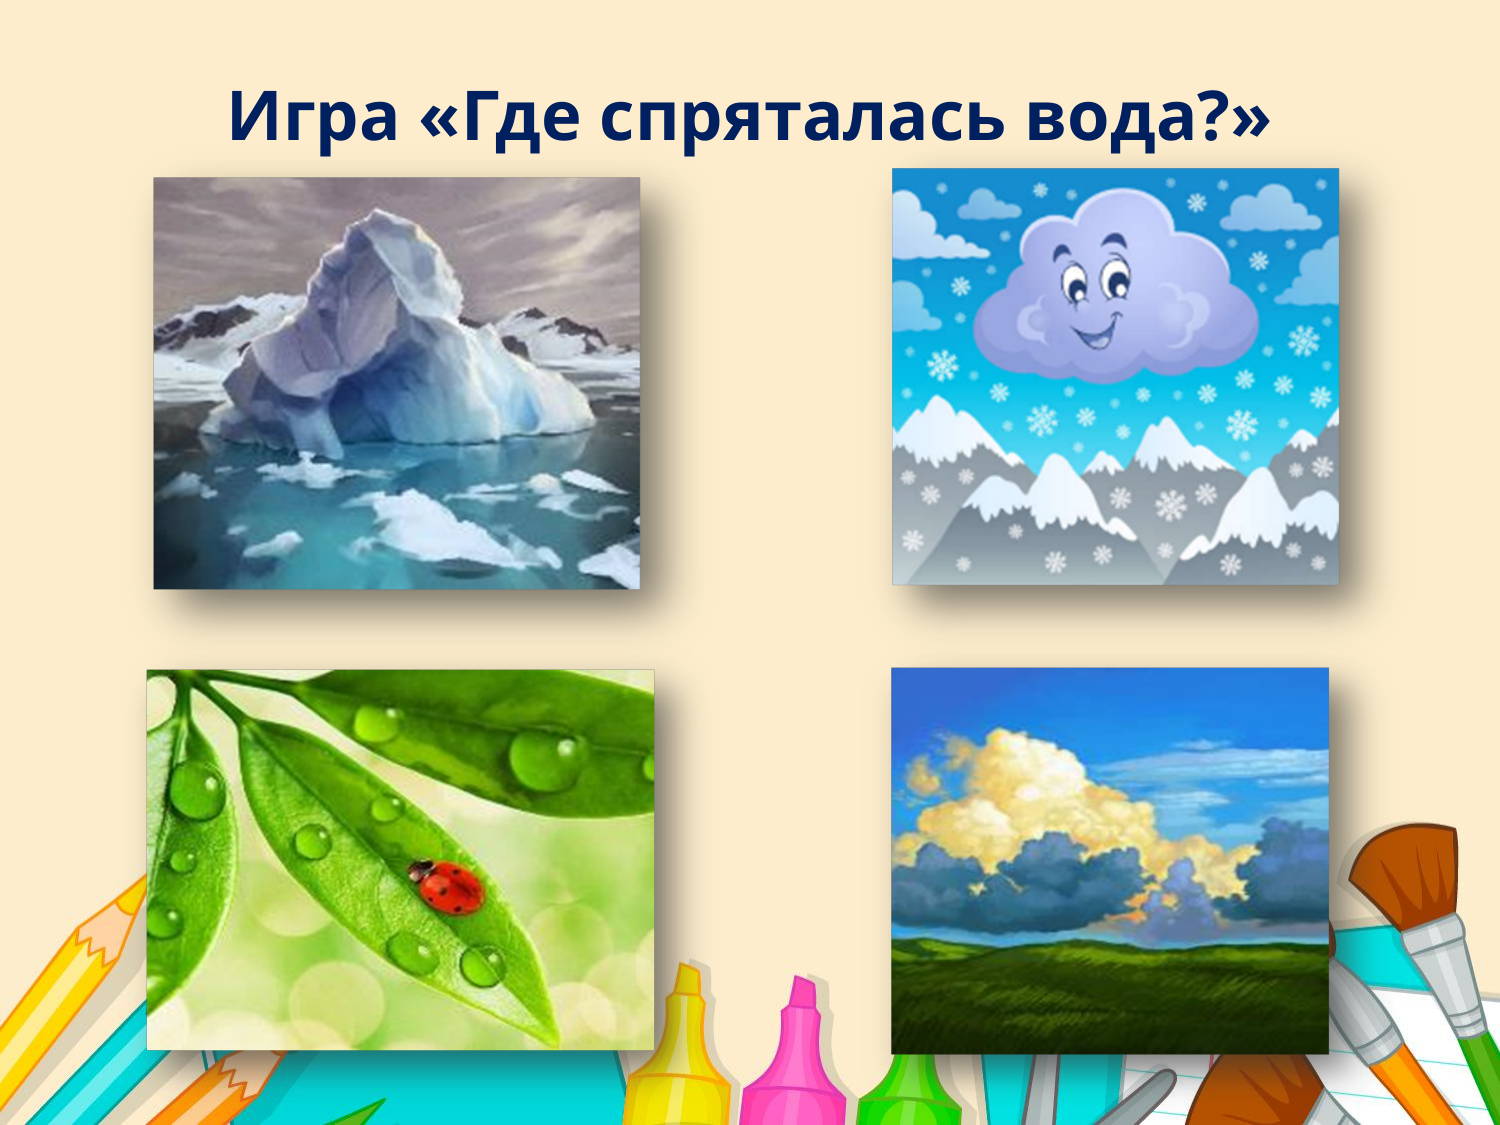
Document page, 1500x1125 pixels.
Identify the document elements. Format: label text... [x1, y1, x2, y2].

picture [0, 0, 1500, 1125]
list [110, 136, 729, 633]
title Игра «Где спряталась вода?» [103, 59, 1397, 177]
